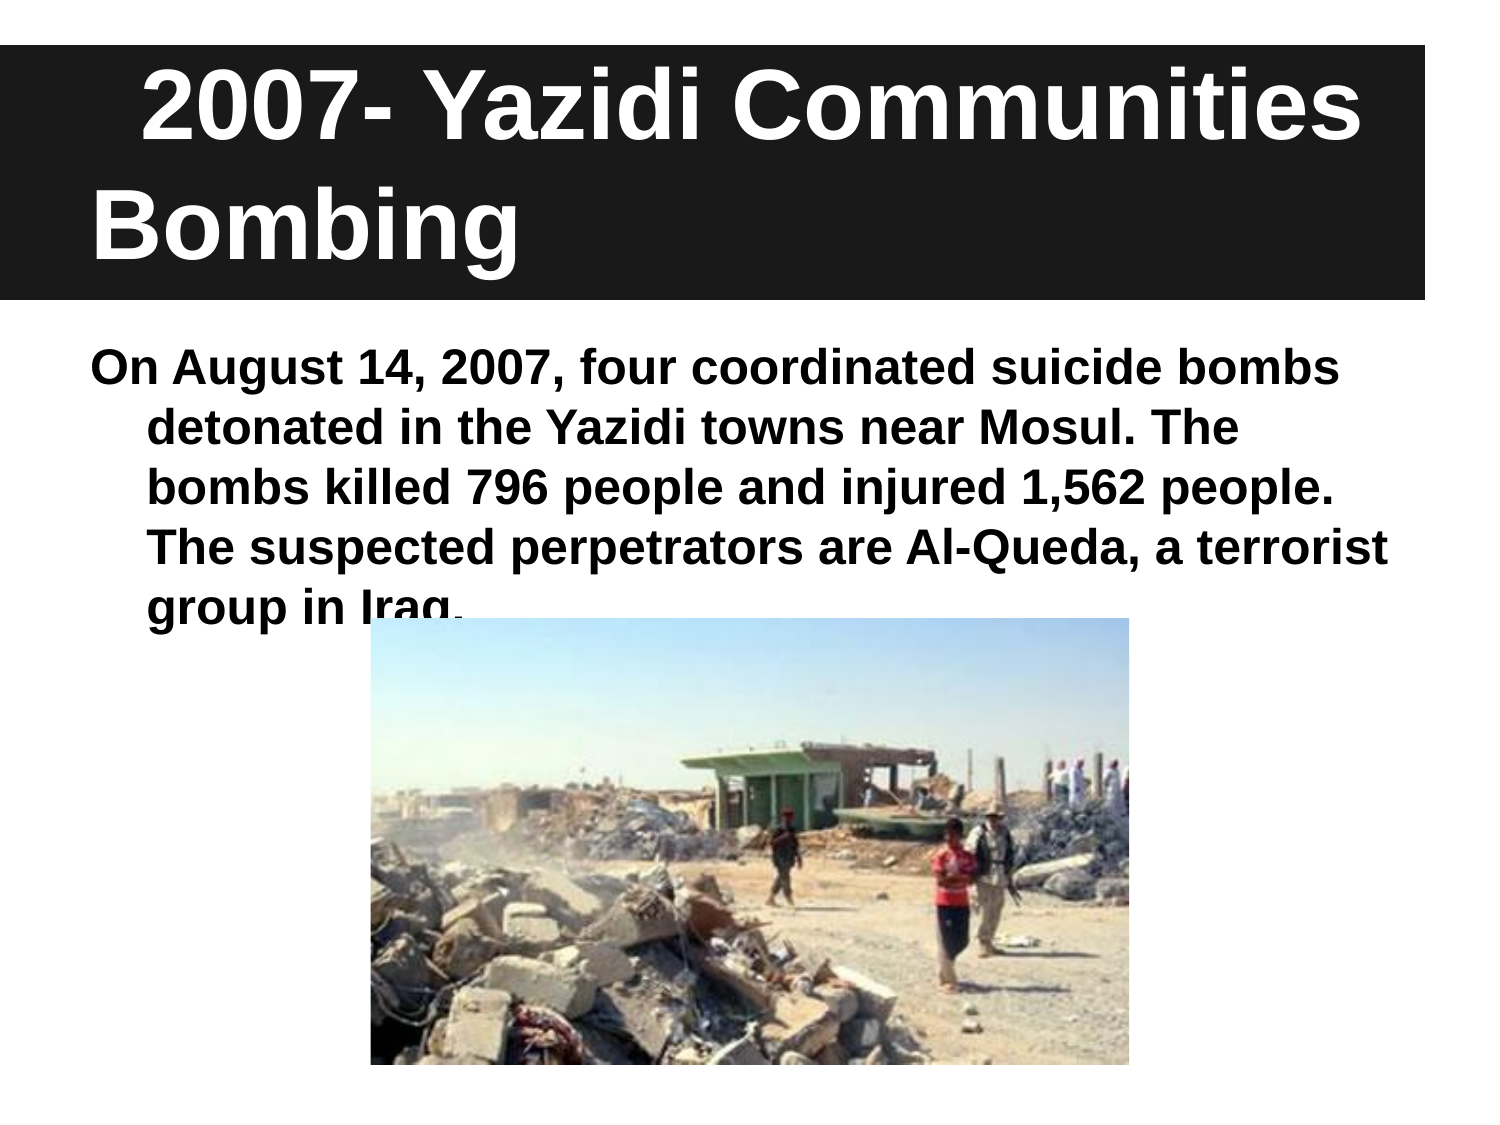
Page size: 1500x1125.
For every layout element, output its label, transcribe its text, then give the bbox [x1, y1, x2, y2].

text_box [370, 618, 1130, 1065]
title 2007- Yazidi Communities Bombing [75, 45, 1425, 295]
list On August 14, 2007, four coordinated suicide bombs detonated in the Yazidi towns near Mosul. The bombs killed 796 people and injured 1,562 people. The suspected perpetrators are Al-Queda, a terrorist group in Iraq. [75, 319, 1425, 1078]
